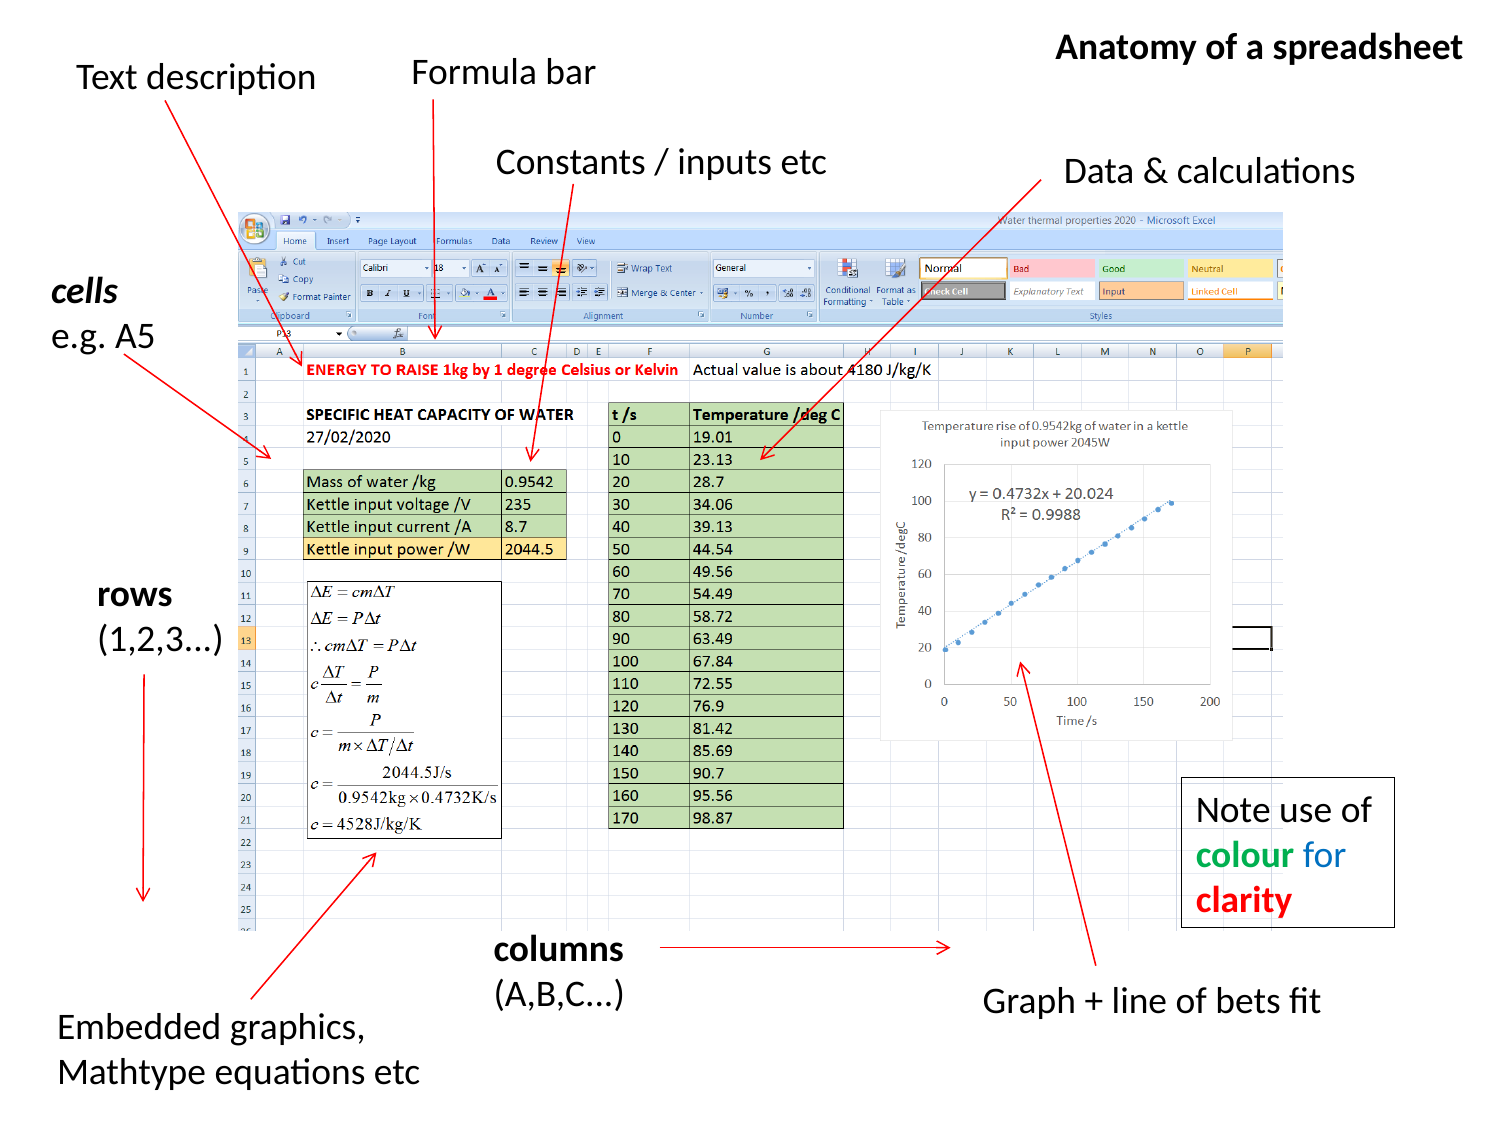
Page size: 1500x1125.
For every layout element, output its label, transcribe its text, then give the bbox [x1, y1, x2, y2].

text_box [432, 99, 436, 340]
picture [238, 211, 1283, 931]
text_box Embedded graphics, Mathtype equations etc [42, 994, 436, 1100]
text_box Text description [61, 44, 332, 105]
text_box Constants / inputs etc [481, 130, 843, 190]
text_box columns (A,B,C...) [478, 938, 640, 1022]
text_box rows (1,2,3...) [82, 561, 233, 666]
text_box cells e.g. A5 [36, 258, 159, 364]
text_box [250, 852, 377, 1000]
text_box Data & calculations [1049, 139, 1371, 199]
text_box Note use of colour for clarity [1288, 777, 1395, 928]
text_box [164, 100, 303, 367]
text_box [759, 179, 1042, 461]
text_box Graph + line of bets fit [967, 968, 1337, 1029]
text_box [530, 183, 574, 463]
text_box Anatomy of a spreadsheet [1040, 14, 1479, 75]
text_box Formula bar [396, 39, 612, 100]
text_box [123, 353, 272, 460]
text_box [1019, 661, 1097, 966]
